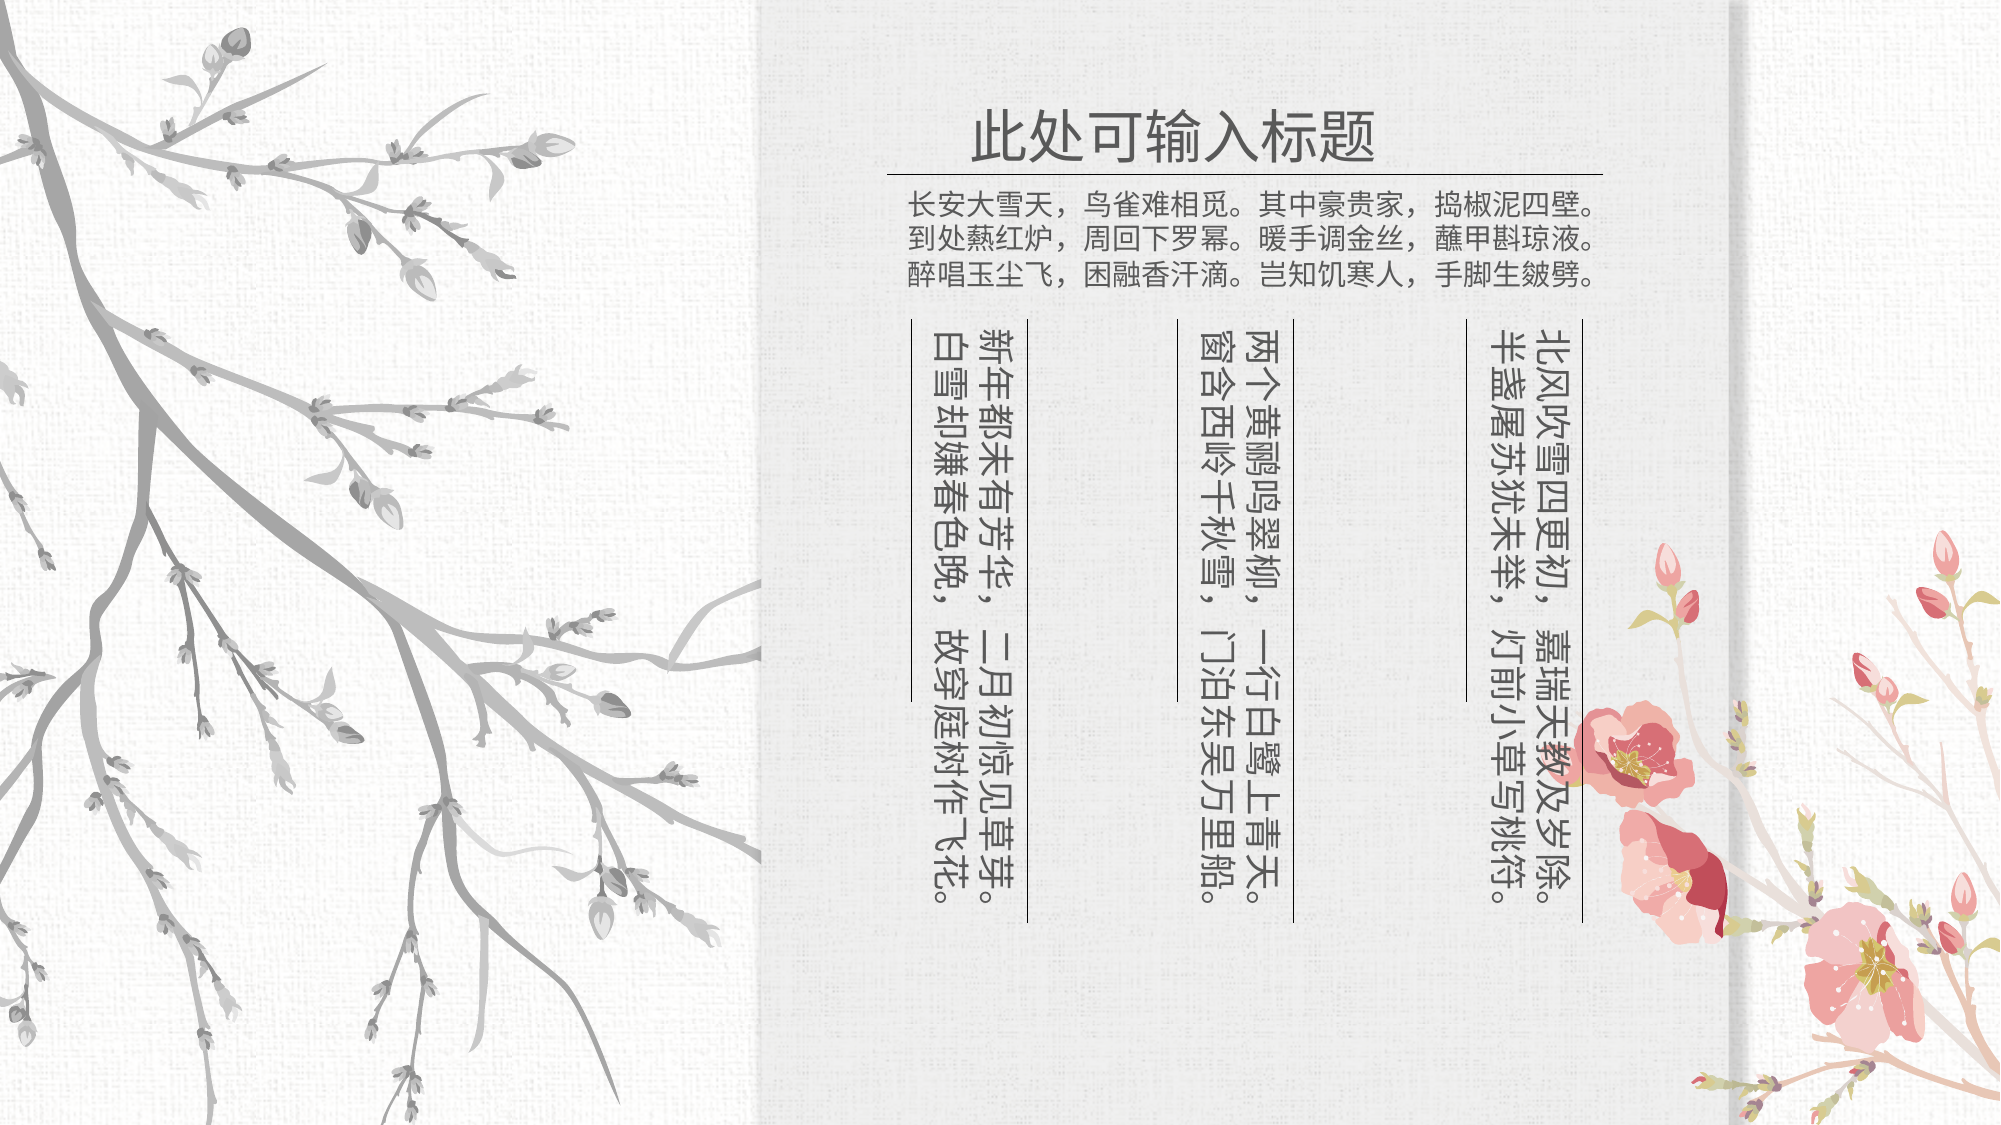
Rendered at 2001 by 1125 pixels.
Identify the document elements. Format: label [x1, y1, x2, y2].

picture [10, 0, 761, 1125]
picture [1540, 529, 2000, 1125]
text_box [761, 0, 1729, 1125]
text_box [911, 319, 1028, 924]
text_box [1466, 319, 1583, 924]
text_box [1177, 319, 1294, 924]
